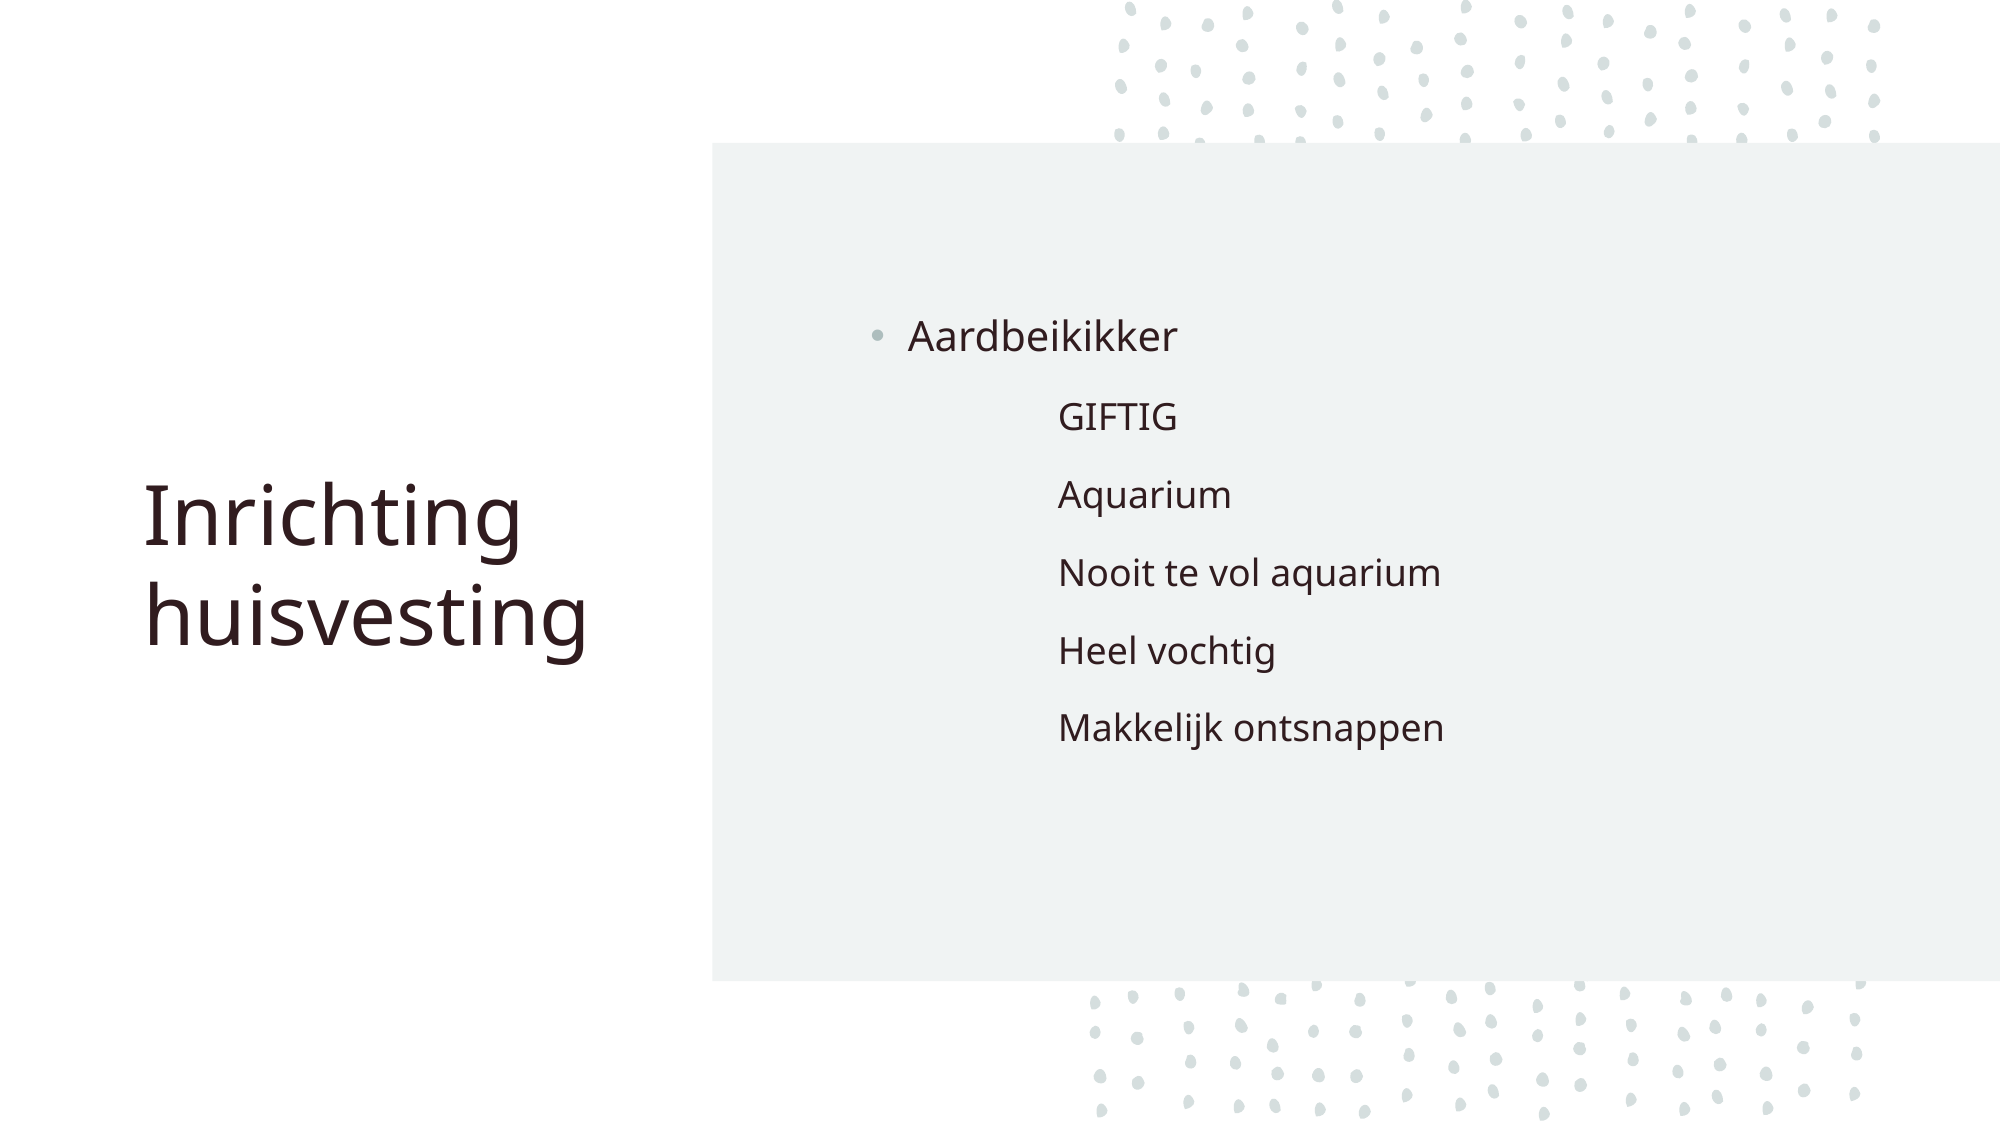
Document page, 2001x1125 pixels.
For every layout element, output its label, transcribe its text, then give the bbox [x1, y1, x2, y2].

text_box [0, 0, 2000, 1125]
title Inrichting huisvesting [128, 168, 682, 955]
list Aardbeikikker GIFTIG Aquarium Nooit te vol aquarium Heel vochtig Makkelijk ontsnappen [855, 277, 1869, 853]
text_box [711, 142, 2000, 982]
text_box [1086, 965, 1867, 1122]
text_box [1110, 0, 1881, 158]
